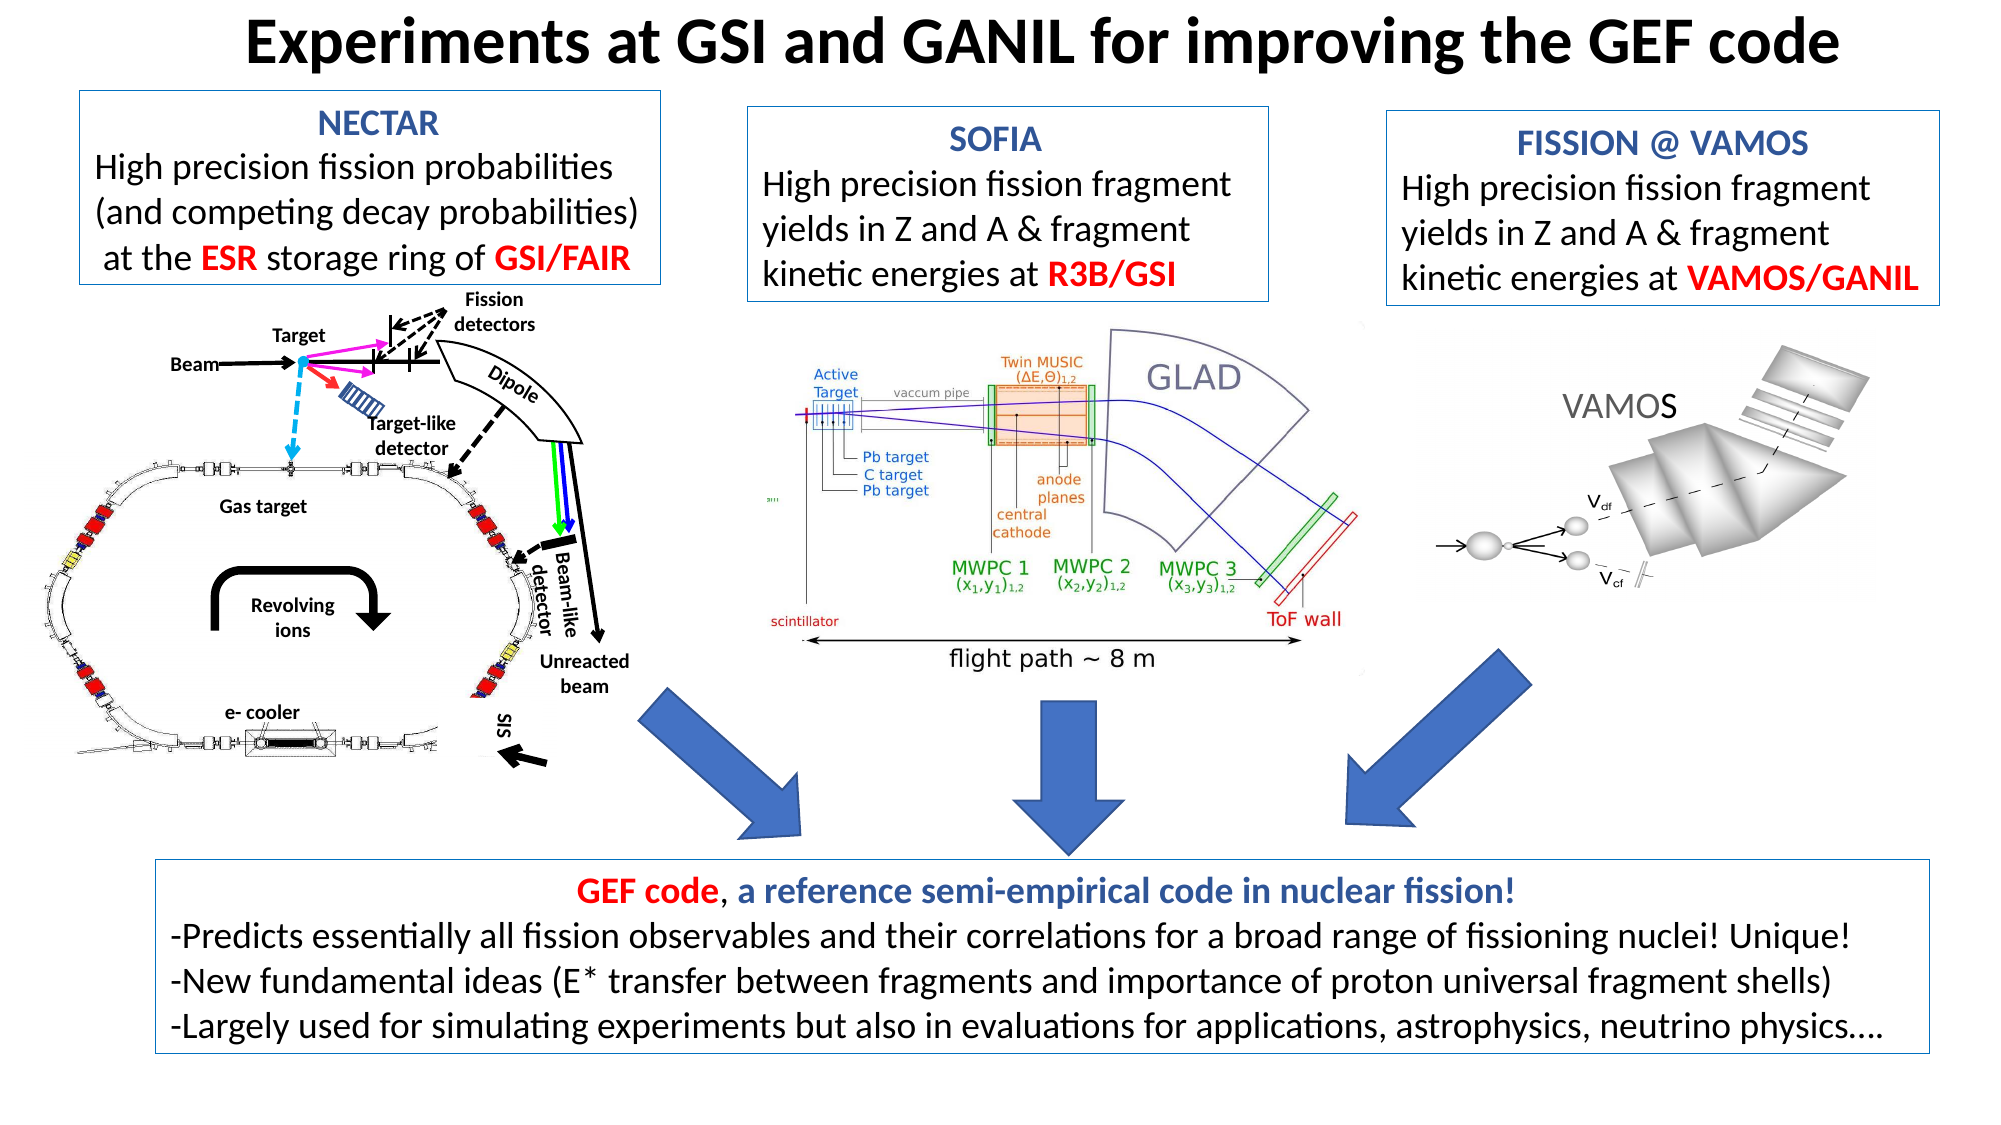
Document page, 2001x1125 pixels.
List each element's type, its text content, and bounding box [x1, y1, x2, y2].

text_box SOFIA High precision fission fragment yields in Z and A & fragment kinetic energies at R3B/GSI [747, 106, 1269, 302]
text_box GEF code, a reference semi-empirical code in nuclear fission! -Predicts essentially all fission observables and their correlations for a broad range of fissioning nuclei! Unique! -New fundamental ideas (E* transfer between fragments and importance of proton universal fragment shells) -Largely used for simulating experiments but also in evaluations for applications, astrophysics, neutrino physics…. [155, 859, 1930, 1054]
text_box [1011, 700, 1126, 857]
text_box FISSION @ VAMOS High precision fission fragment yields in Z and A & fragment kinetic energies at VAMOS/GANIL [1386, 110, 1940, 306]
text_box NECTAR High precision fission probabilities (and competing decay probabilities) at the ESR storage ring of GSI/FAIR [79, 90, 661, 285]
text_box Experiments at GSI and GANIL for improving the GEF code [231, 0, 1858, 85]
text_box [1416, 328, 1876, 602]
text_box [747, 321, 1369, 676]
text_box [1345, 648, 1533, 828]
text_box [660, 686, 802, 840]
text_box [24, 277, 660, 764]
